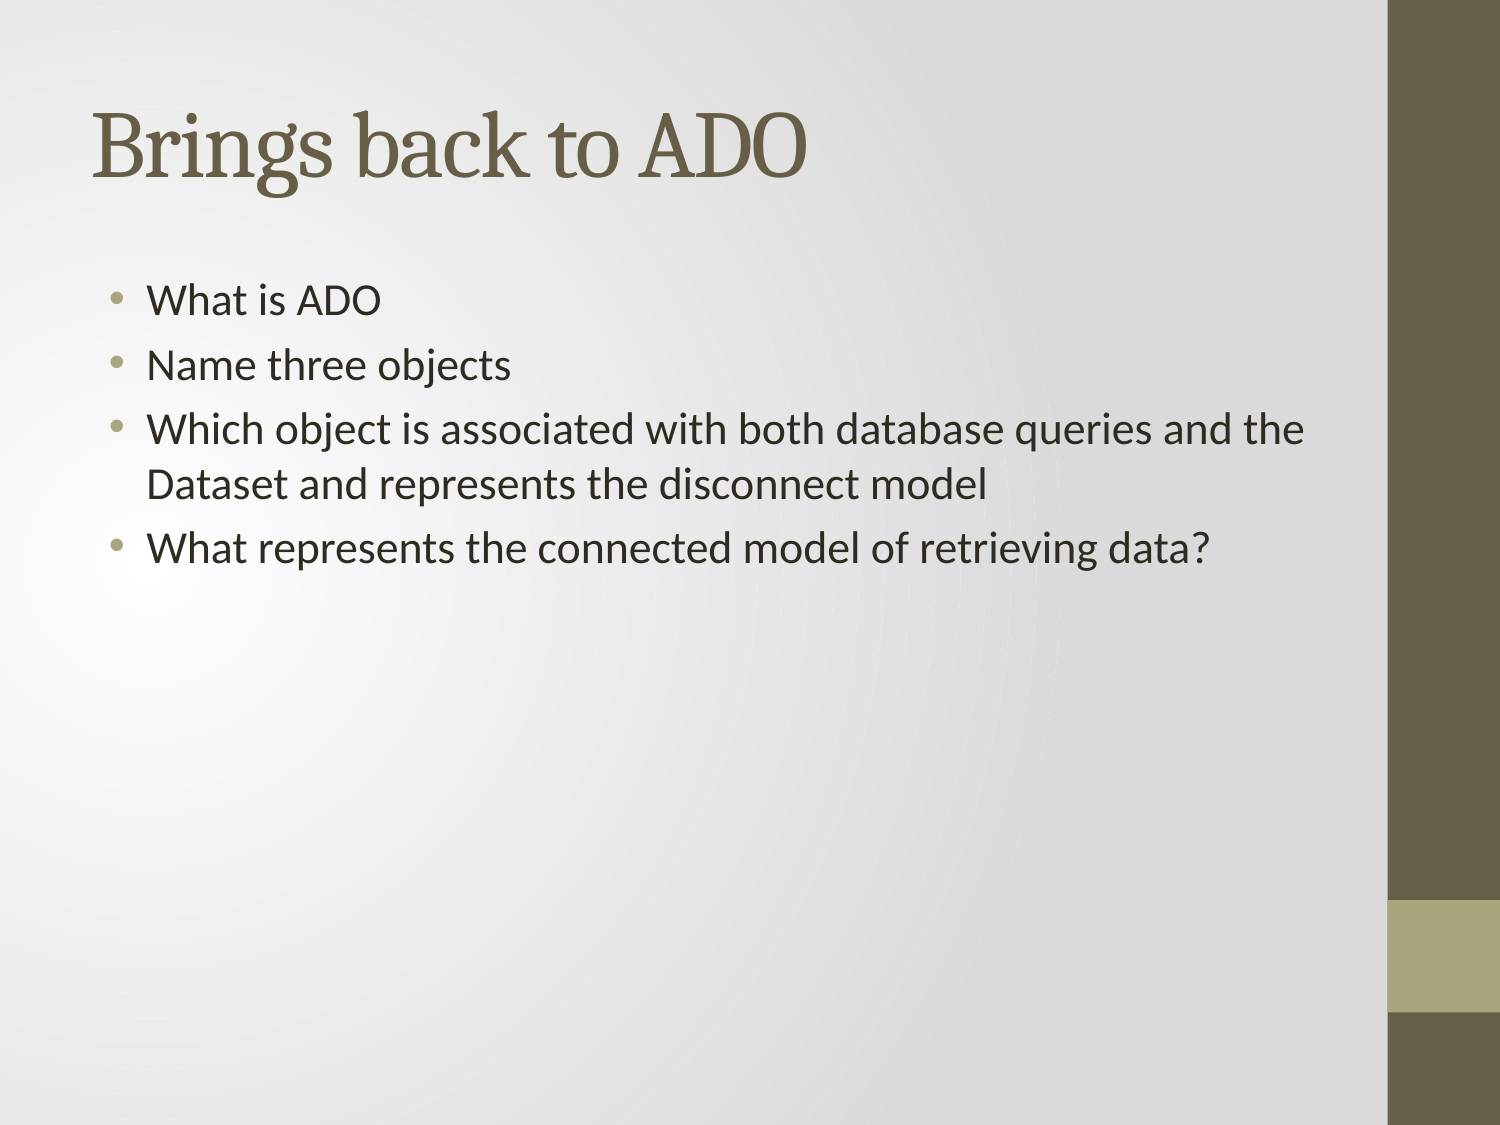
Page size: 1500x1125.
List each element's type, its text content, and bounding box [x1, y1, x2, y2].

title Brings back to ADO [75, 45, 1325, 233]
list What is ADO Name three objects Which object is associated with both database queries and the Dataset and represents the disconnect model What represents the connected model of retrieving data? [75, 262, 1325, 1050]
